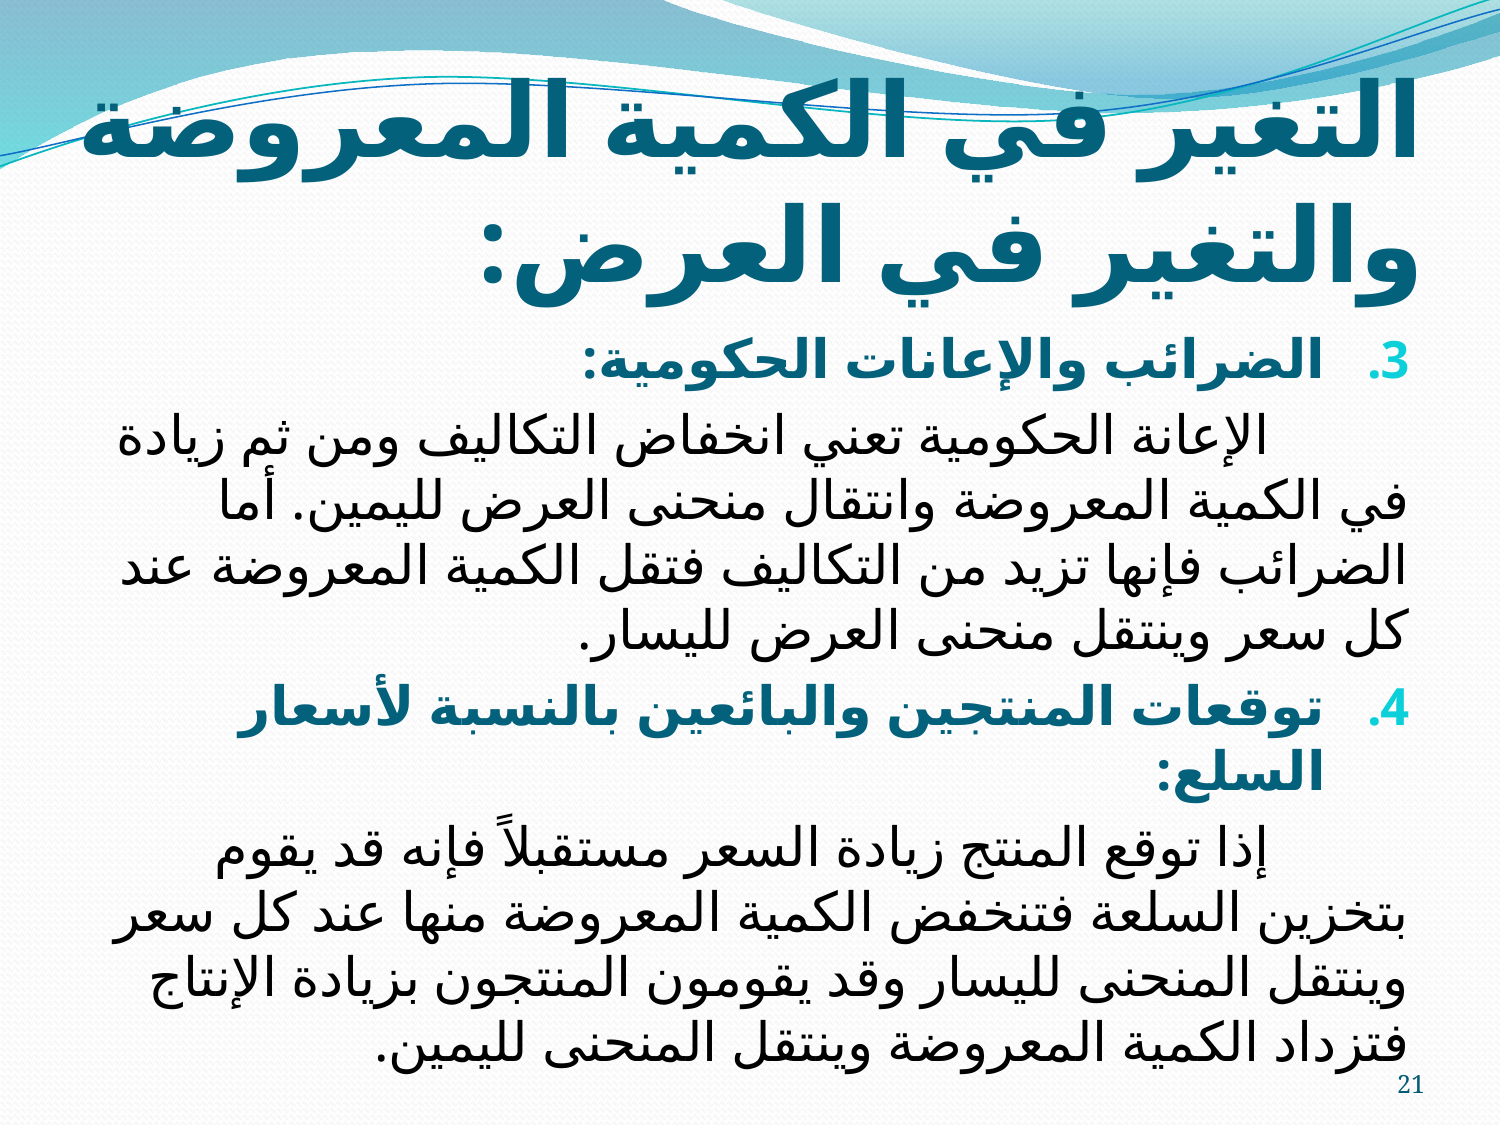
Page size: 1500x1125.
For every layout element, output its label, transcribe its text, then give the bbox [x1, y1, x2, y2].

slide_number 21 [1299, 1042, 1425, 1103]
list الضرائب والإعانات الحكومية: الإعانة الحكومية تعني انخفاض التكاليف ومن ثم زيادة في الكمية المعروضة وانتقال منحنى العرض لليمين. أما الضرائب فإنها تزيد من التكاليف فتقل الكمية المعروضة عند كل سعر وينتقل منحنى العرض لليسار. توقعات المنتجين والبائعين بالنسبة لأسعار السلع: إذا توقع المنتج زيادة السعر مستقبلاً فإنه قد يقوم بتخزين السلعة فتنخفض الكمية المعروضة منها عند كل سعر وينتقل المنحنى لليسار وقد يقومون المنتجون بزيادة الإنتاج فتزداد الكمية المعروضة وينتقل المنحنى لليمين. [75, 317, 1425, 1038]
title التغير في الكمية المعروضة والتغير في العرض: [75, 115, 1425, 303]
